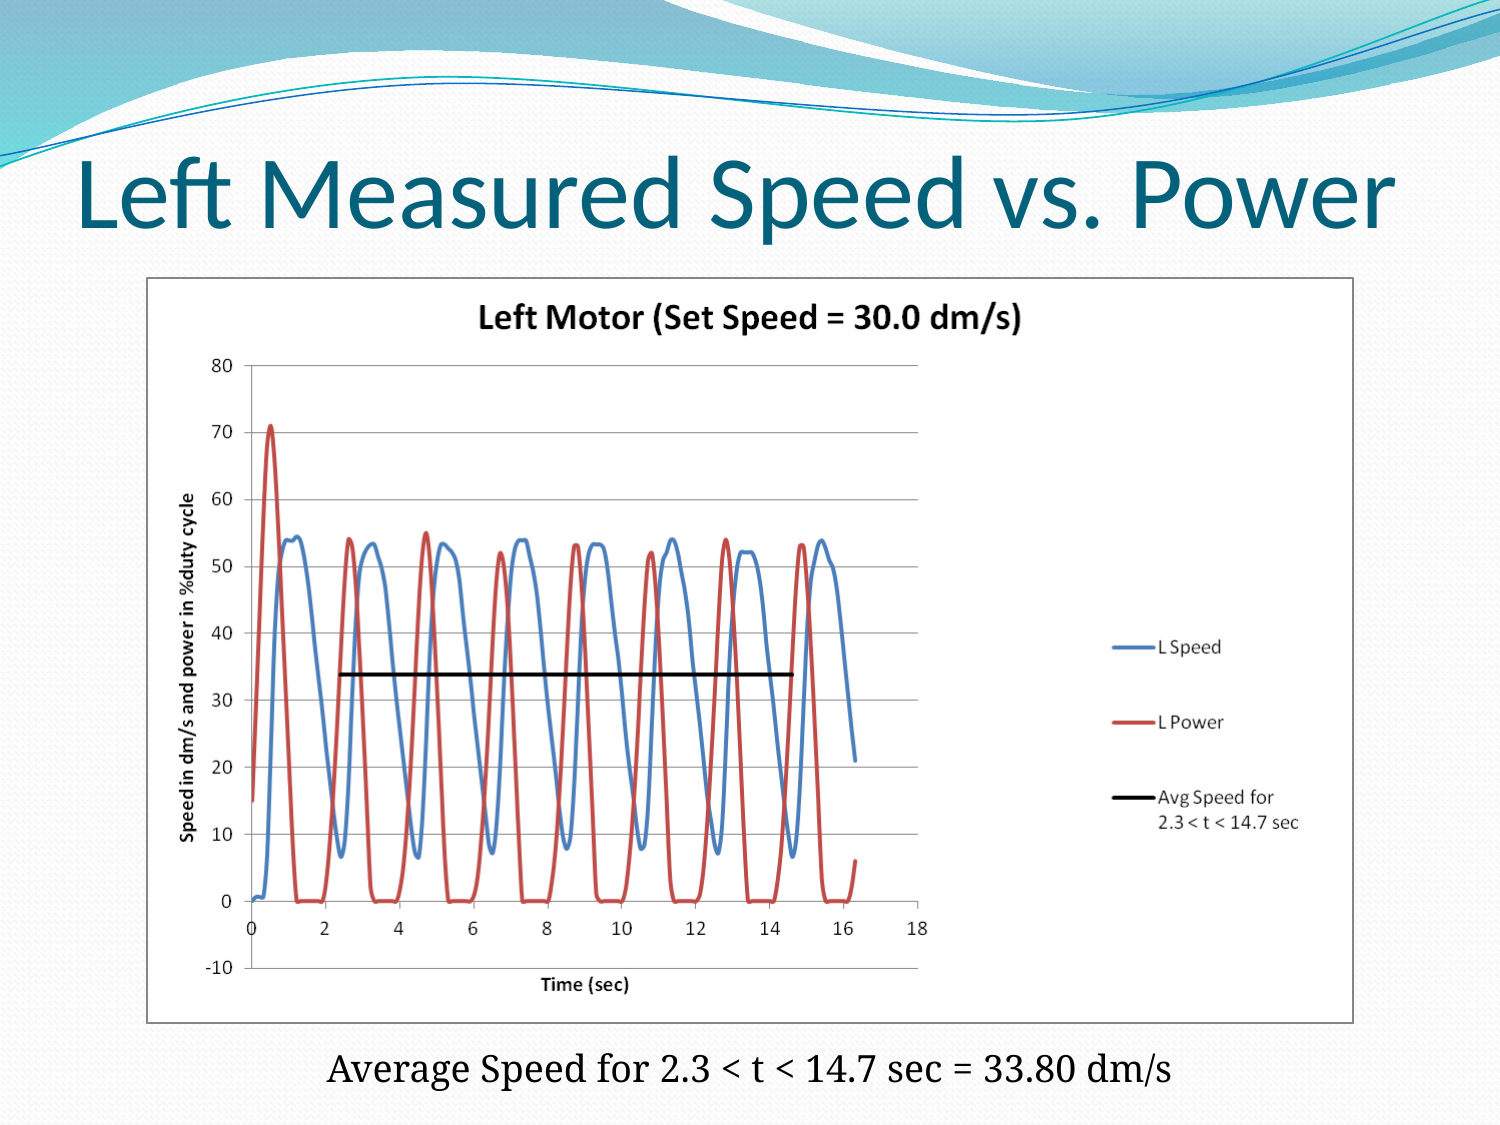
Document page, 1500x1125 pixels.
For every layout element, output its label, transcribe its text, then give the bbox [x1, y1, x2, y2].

text_box Average Speed for 2.3 < t < 14.7 sec = 33.80 dm/s [0, 1037, 1500, 1098]
title Left Measured Speed vs. Power [75, 115, 1425, 250]
picture [145, 276, 1355, 1026]
